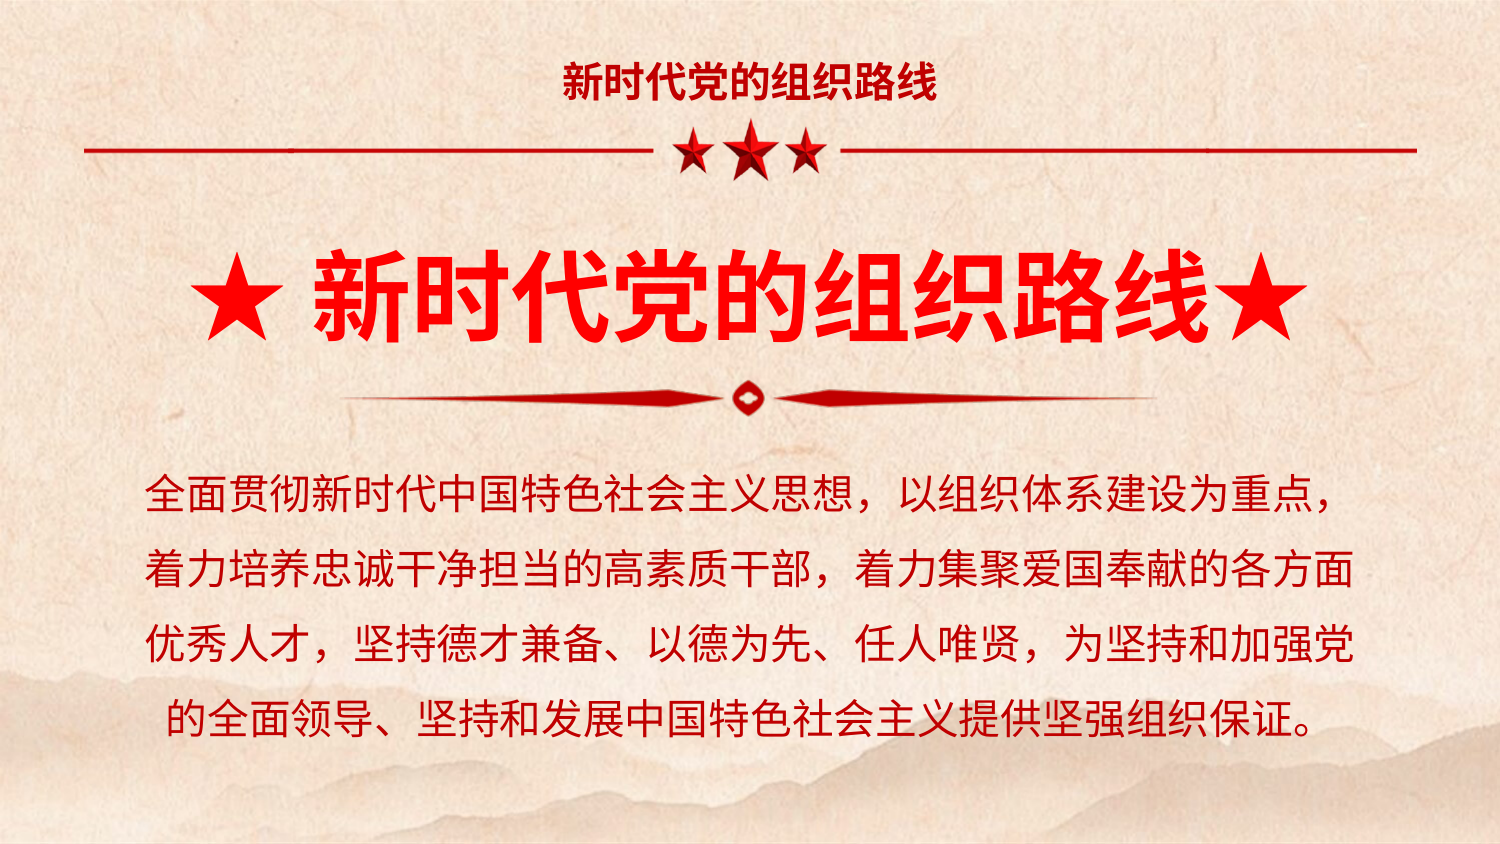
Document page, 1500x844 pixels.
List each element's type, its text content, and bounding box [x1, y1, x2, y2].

picture [0, 0, 1500, 844]
text_box ★新时代党的组织路线★ [138, 227, 1361, 362]
text_box 全面贯彻新时代中国特色社会主义思想，以组织体系建设为重点，着力培养忠诚干净担当的高素质干部，着力集聚爱国奉献的各方面优秀人才，坚持德才兼备、以德为先、任人唯贤，为坚持和加强党的全面领导、坚持和发展中国特色社会主义提供坚强组织保证。 [126, 436, 1374, 749]
text_box 新时代党的组织路线 [157, 48, 1342, 114]
